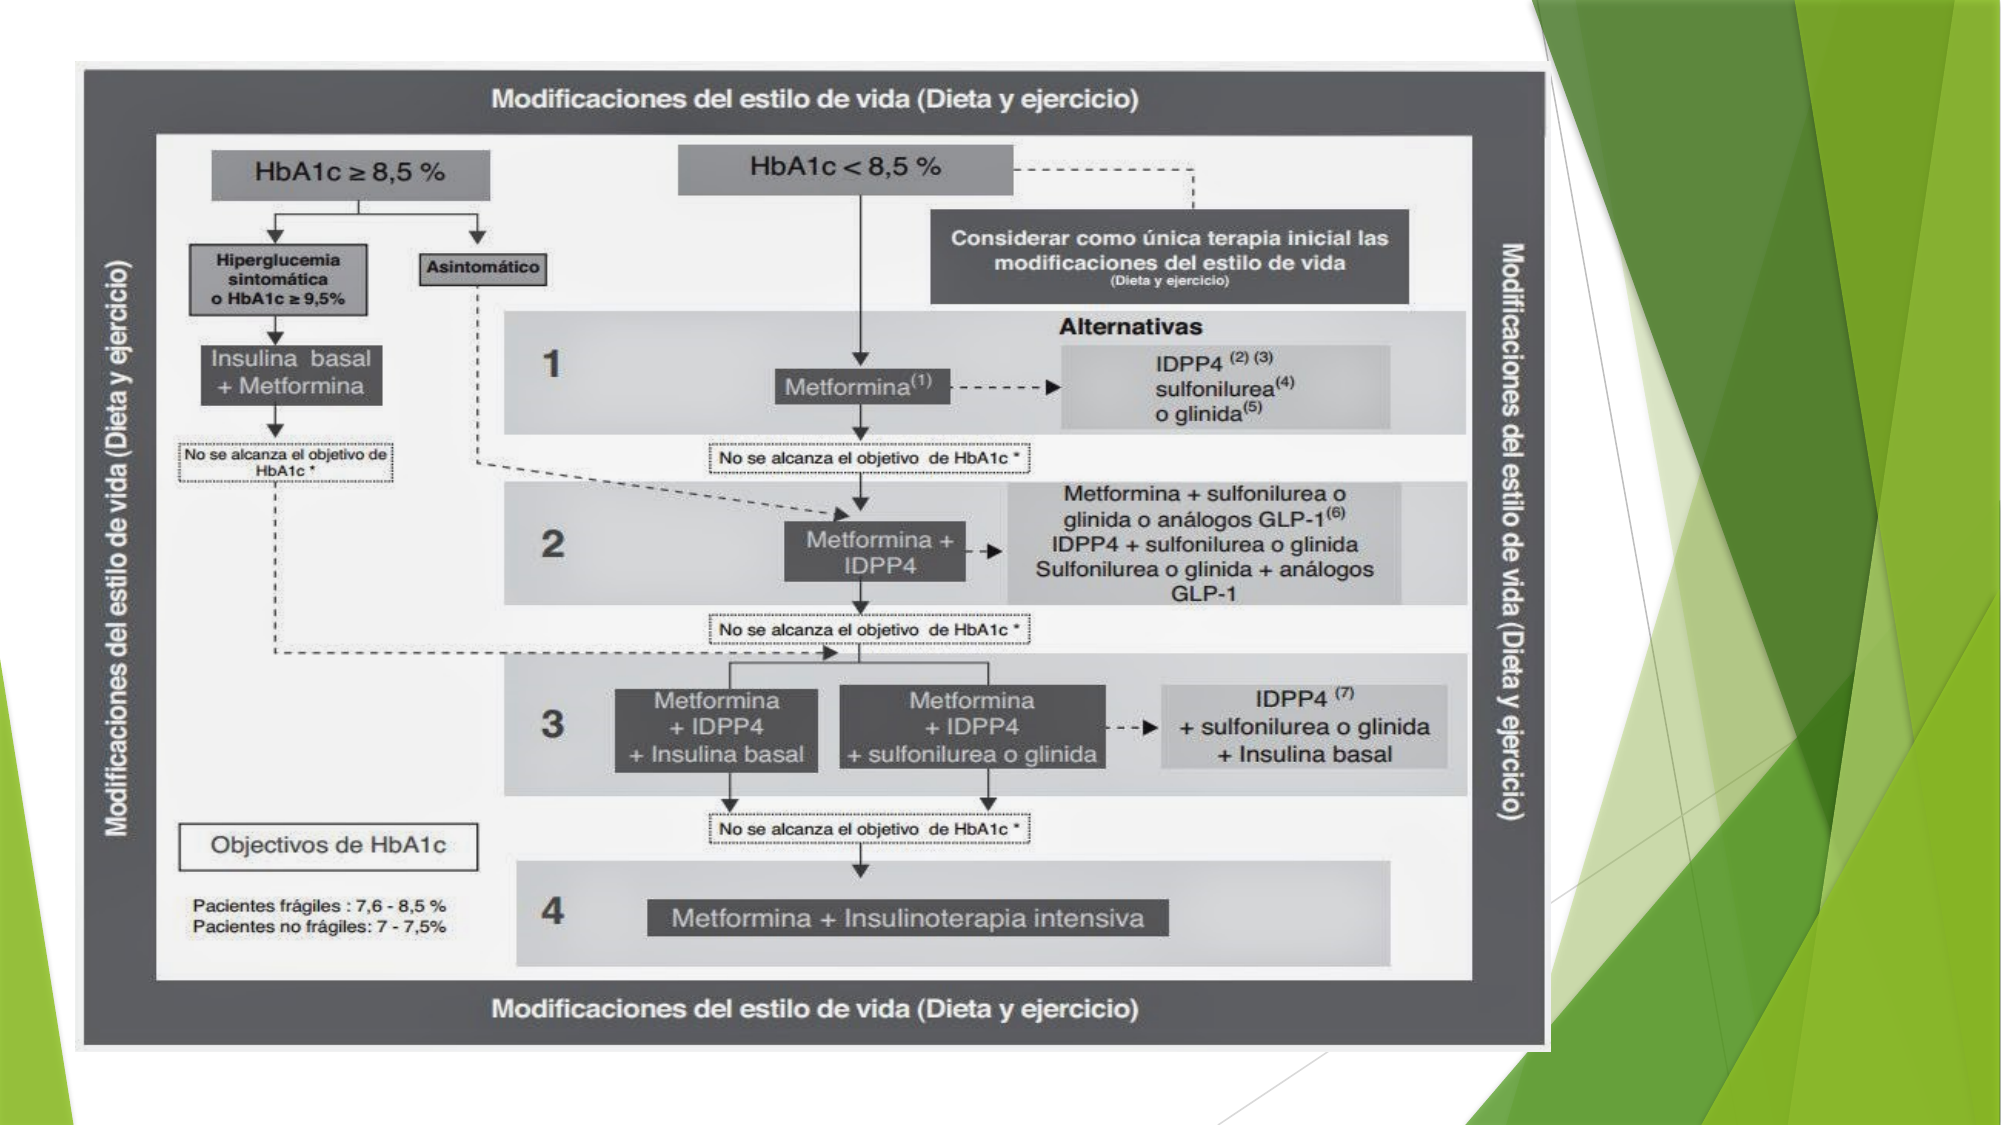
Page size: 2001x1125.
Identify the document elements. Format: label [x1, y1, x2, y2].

list [75, 60, 1552, 1053]
